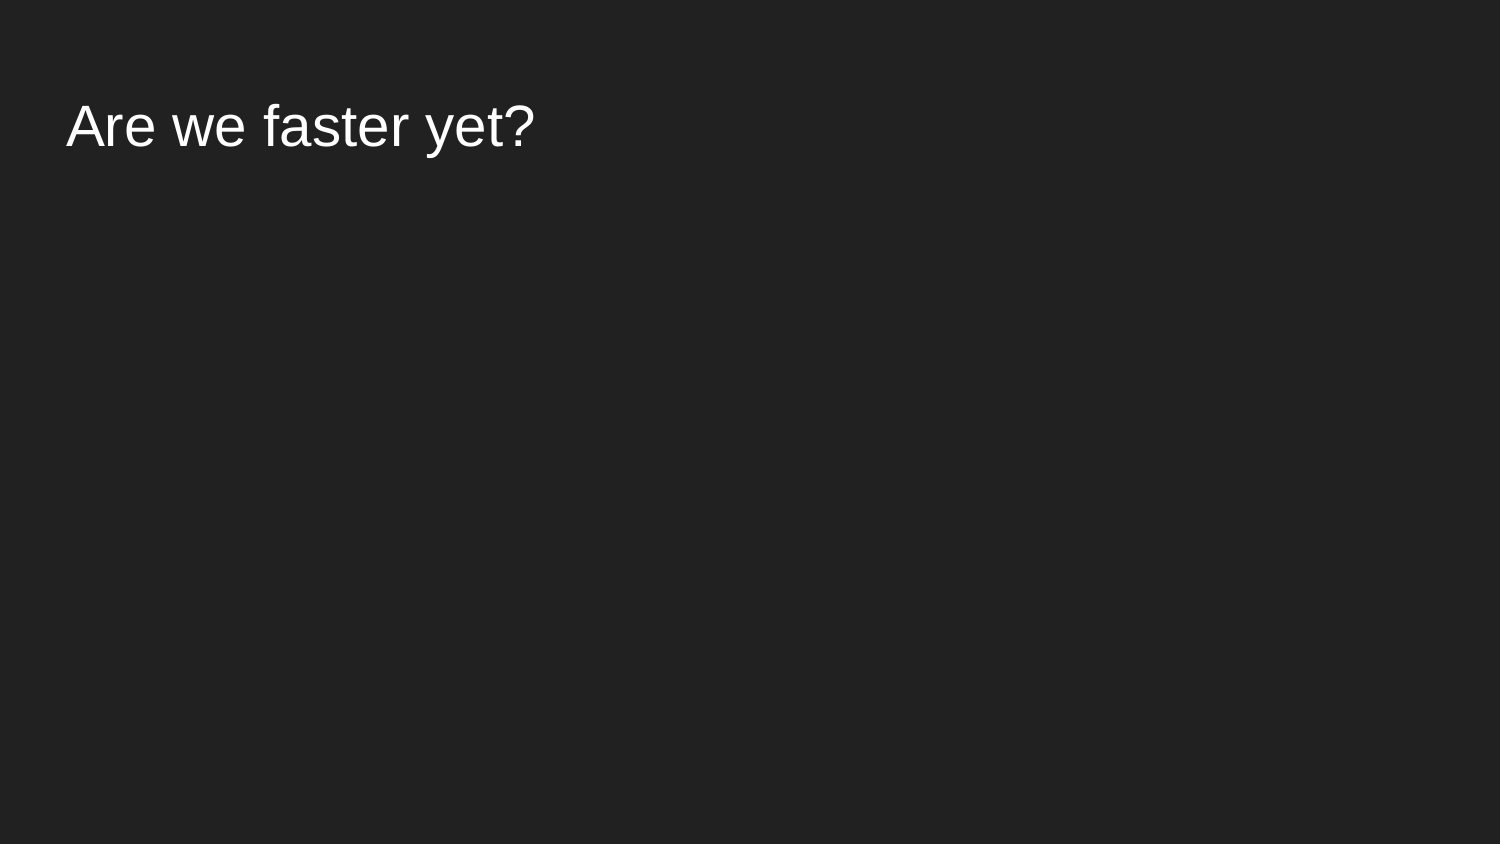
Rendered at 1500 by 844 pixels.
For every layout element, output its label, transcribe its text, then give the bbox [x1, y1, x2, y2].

title Are we faster yet? [51, 72, 1449, 167]
